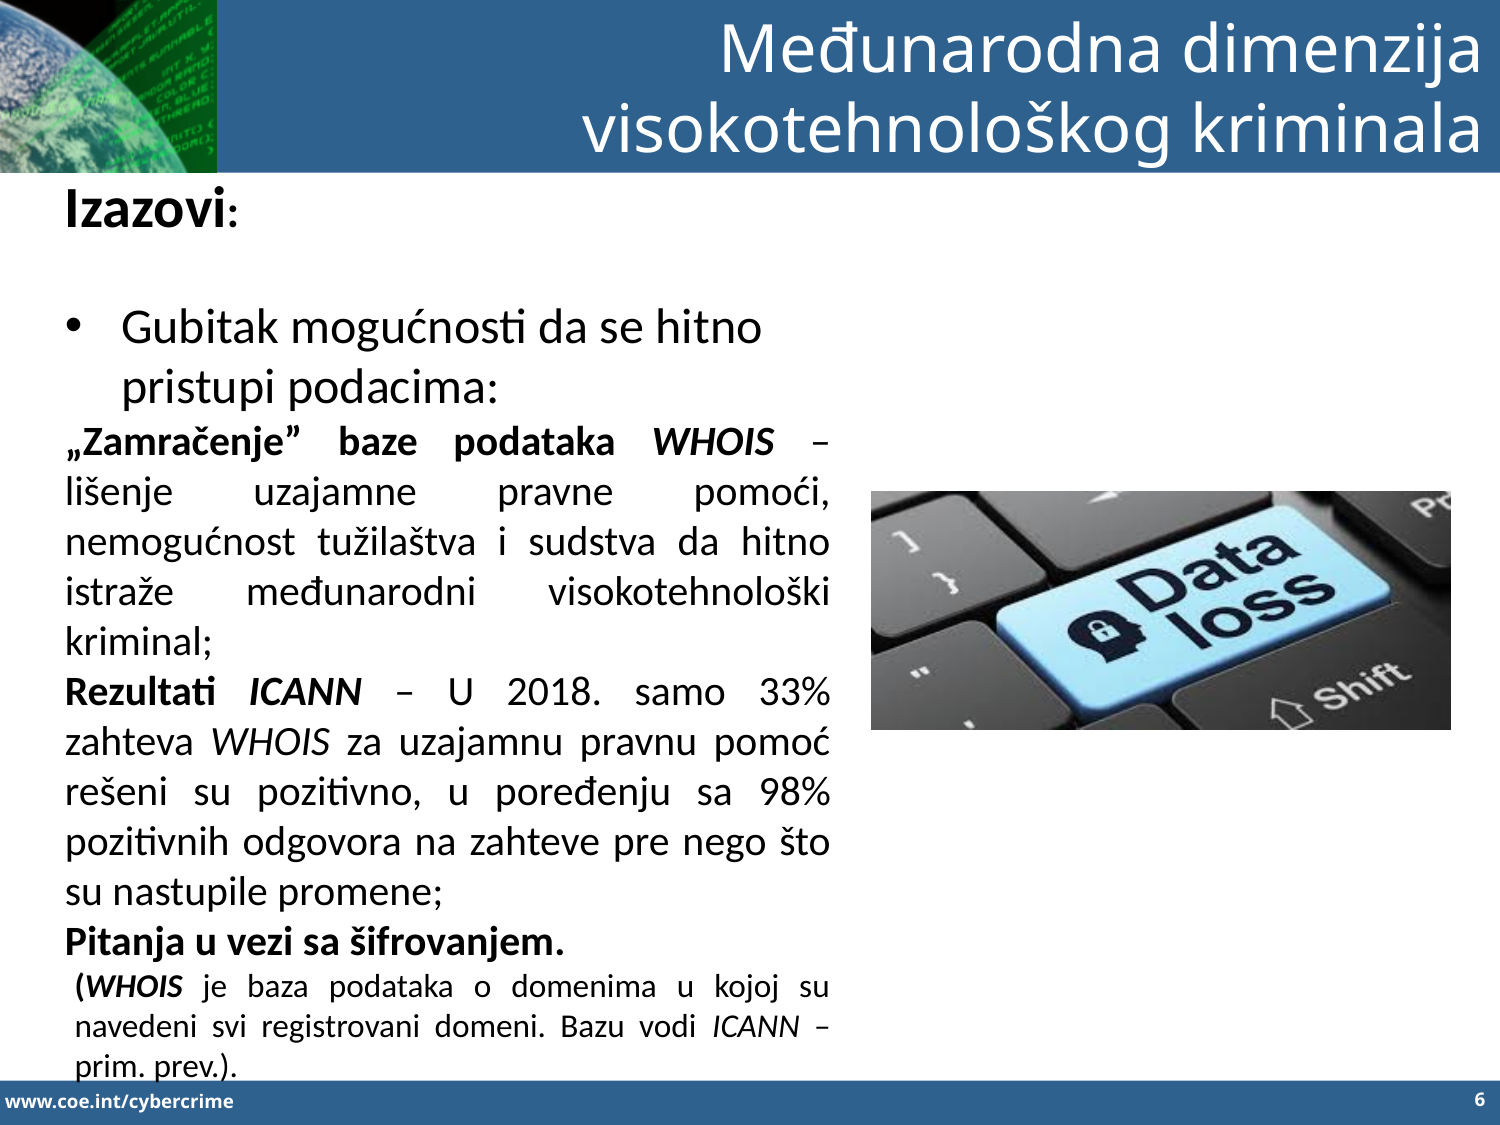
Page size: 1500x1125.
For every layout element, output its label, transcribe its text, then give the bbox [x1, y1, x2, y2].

text_box Međunarodna dimenzija visokotehnološkog kriminala [329, 9, 1500, 162]
picture [0, 1, 217, 173]
slide_number 6 [1149, 1079, 1500, 1125]
picture [871, 491, 1451, 730]
text_box Izazovi: Gubitak mogućnosti da se hitno pristupi podacima: „Zamračenje” baze podataka WHOIS – lišenje uzajamne pravne pomoći, nemogućnost tužilaštva i sudstva da hitno istraže međunarodni visokotehnološki kriminal; Rezultati ICANN – U 2018. samo 33% zahteva WHOIS za uzajamnu pravnu pomoć rešeni su pozitivno, u poređenju sa 98% pozitivnih odgovora na zahteve pre nego što su nastupile promene; Pitanja u vezi sa šifrovanjem. (WHOIS je baza podataka o domenima u kojoj su navedeni svi registrovani domeni. Bazu vodi ICANN – prim. prev.). [49, 161, 846, 1092]
